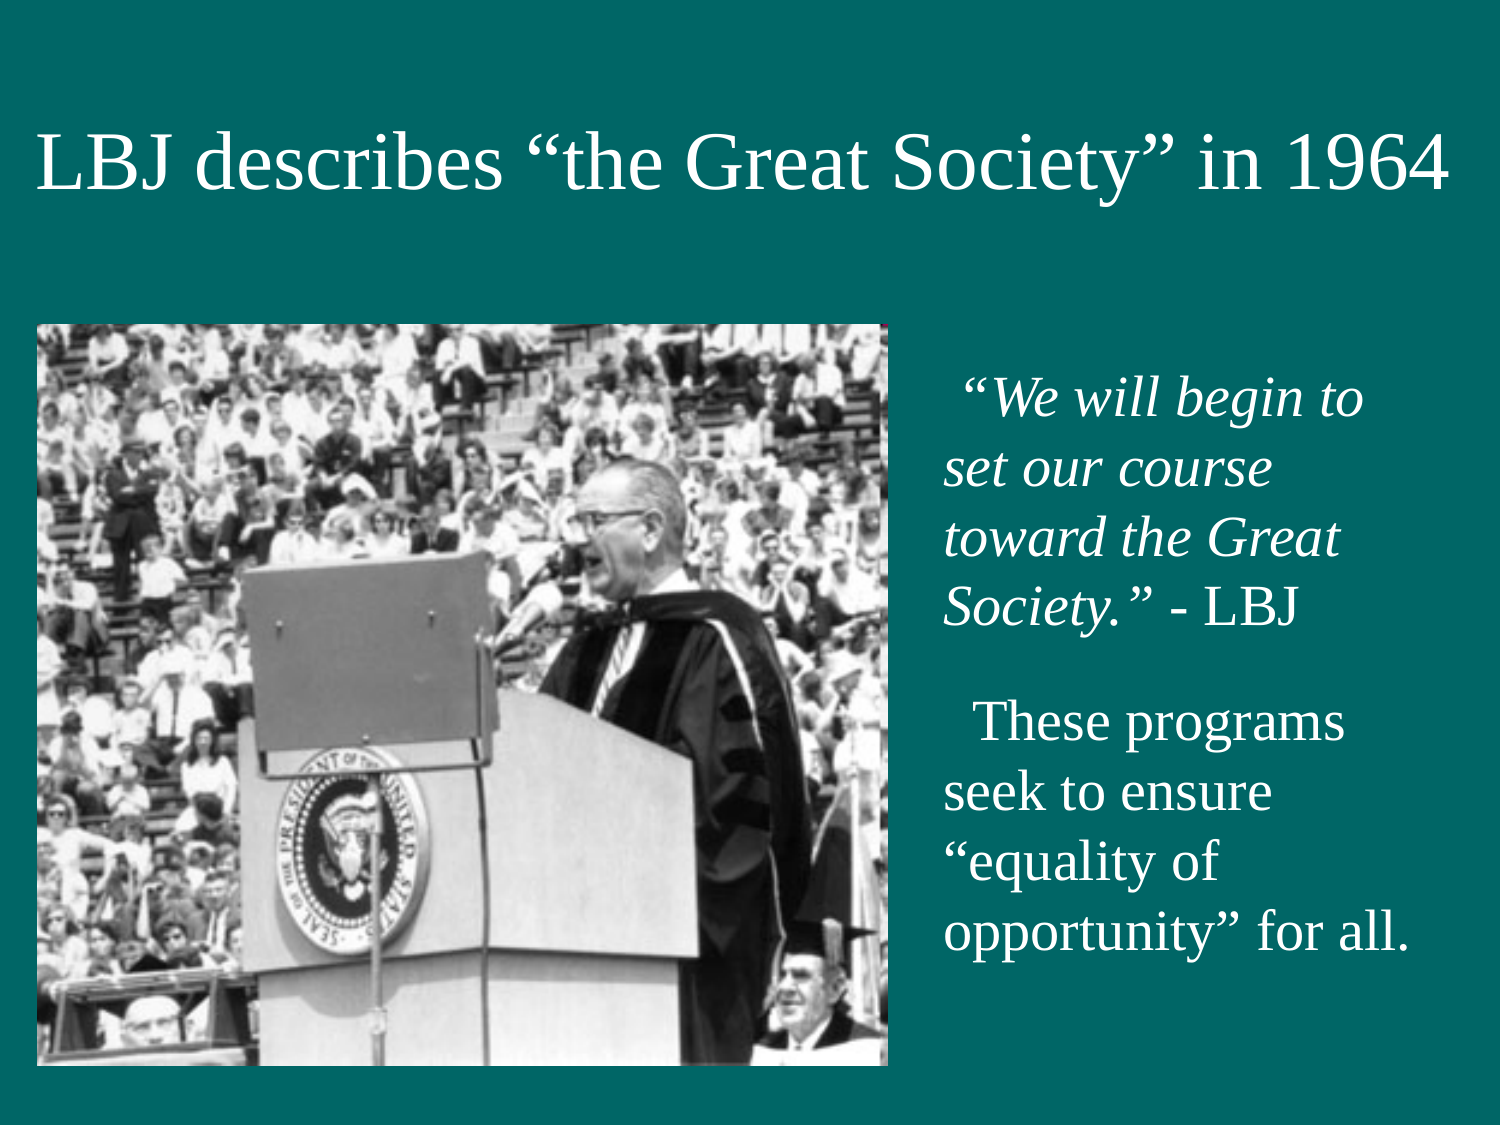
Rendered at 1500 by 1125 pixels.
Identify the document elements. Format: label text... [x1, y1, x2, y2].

picture [37, 324, 888, 1066]
text_box LBJ describes “the Great Society” in 1964 [18, 62, 1469, 250]
text_box “We will begin to set our course toward the Great Society.” - LBJ These programs seek to ensure “equality of opportunity” for all. [928, 349, 1450, 1025]
